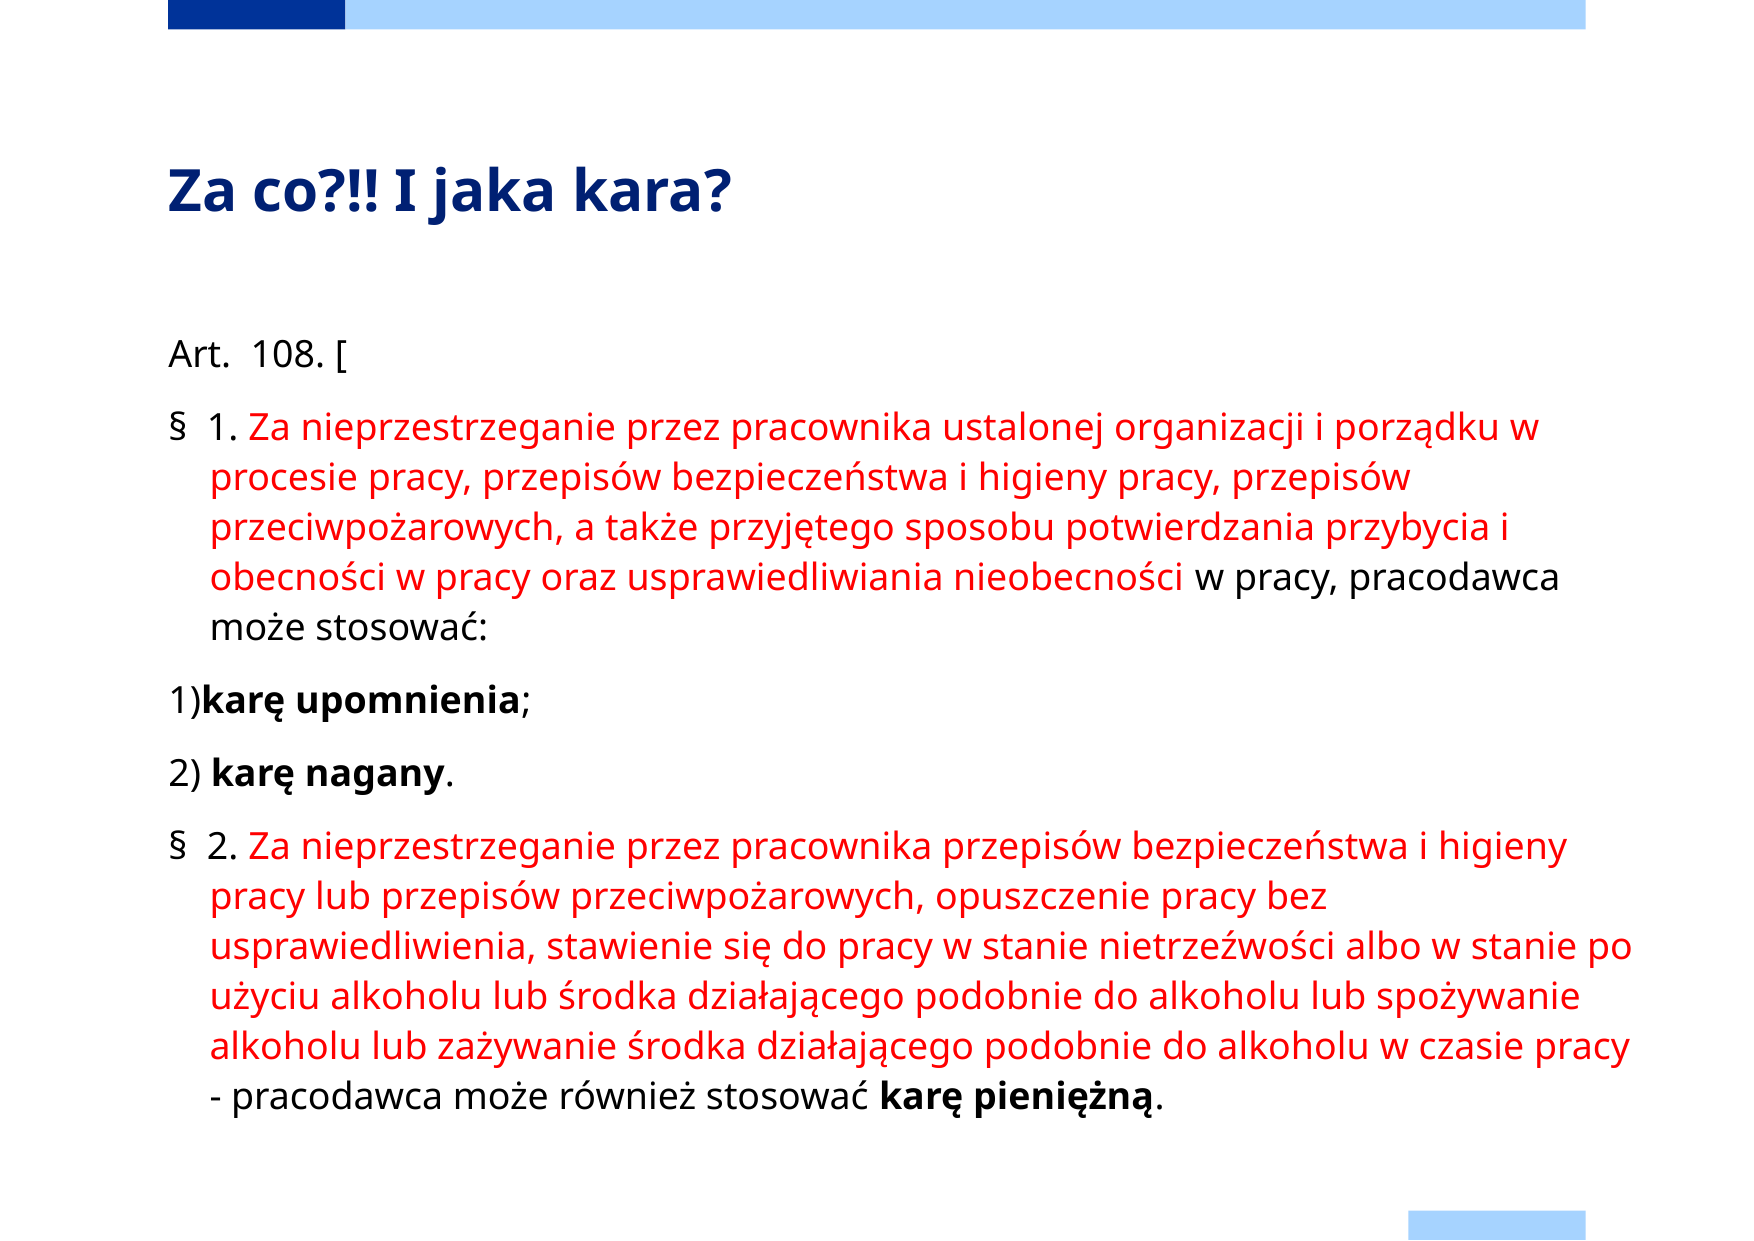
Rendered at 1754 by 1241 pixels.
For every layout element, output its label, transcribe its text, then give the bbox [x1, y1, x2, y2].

list Art. 108. [ § 1. Za nieprzestrzeganie przez pracownika ustalonej organizacji i porządku w procesie pracy, przepisów bezpieczeństwa i higieny pracy, przepisów przeciwpożarowych, a także przyjętego sposobu potwierdzania przybycia i obecności w pracy oraz usprawiedliwiania nieobecności w pracy, pracodawca może stosować: 1)karę upomnienia; 2) karę nagany. § 2. Za nieprzestrzeganie przez pracownika przepisów bezpieczeństwa i higieny pracy lub przepisów przeciwpożarowych, opuszczenie pracy bez usprawiedliwienia, stawienie się do pracy w stanie nietrzeźwości albo w stanie po użyciu alkoholu lub środka działającego podobnie do alkoholu lub spożywanie alkoholu lub zażywanie środka działającego podobnie do alkoholu w czasie pracy - pracodawca może również stosować karę pieniężną. [168, 324, 1645, 1152]
title Za co?!! I jaka kara? [168, 147, 1586, 324]
